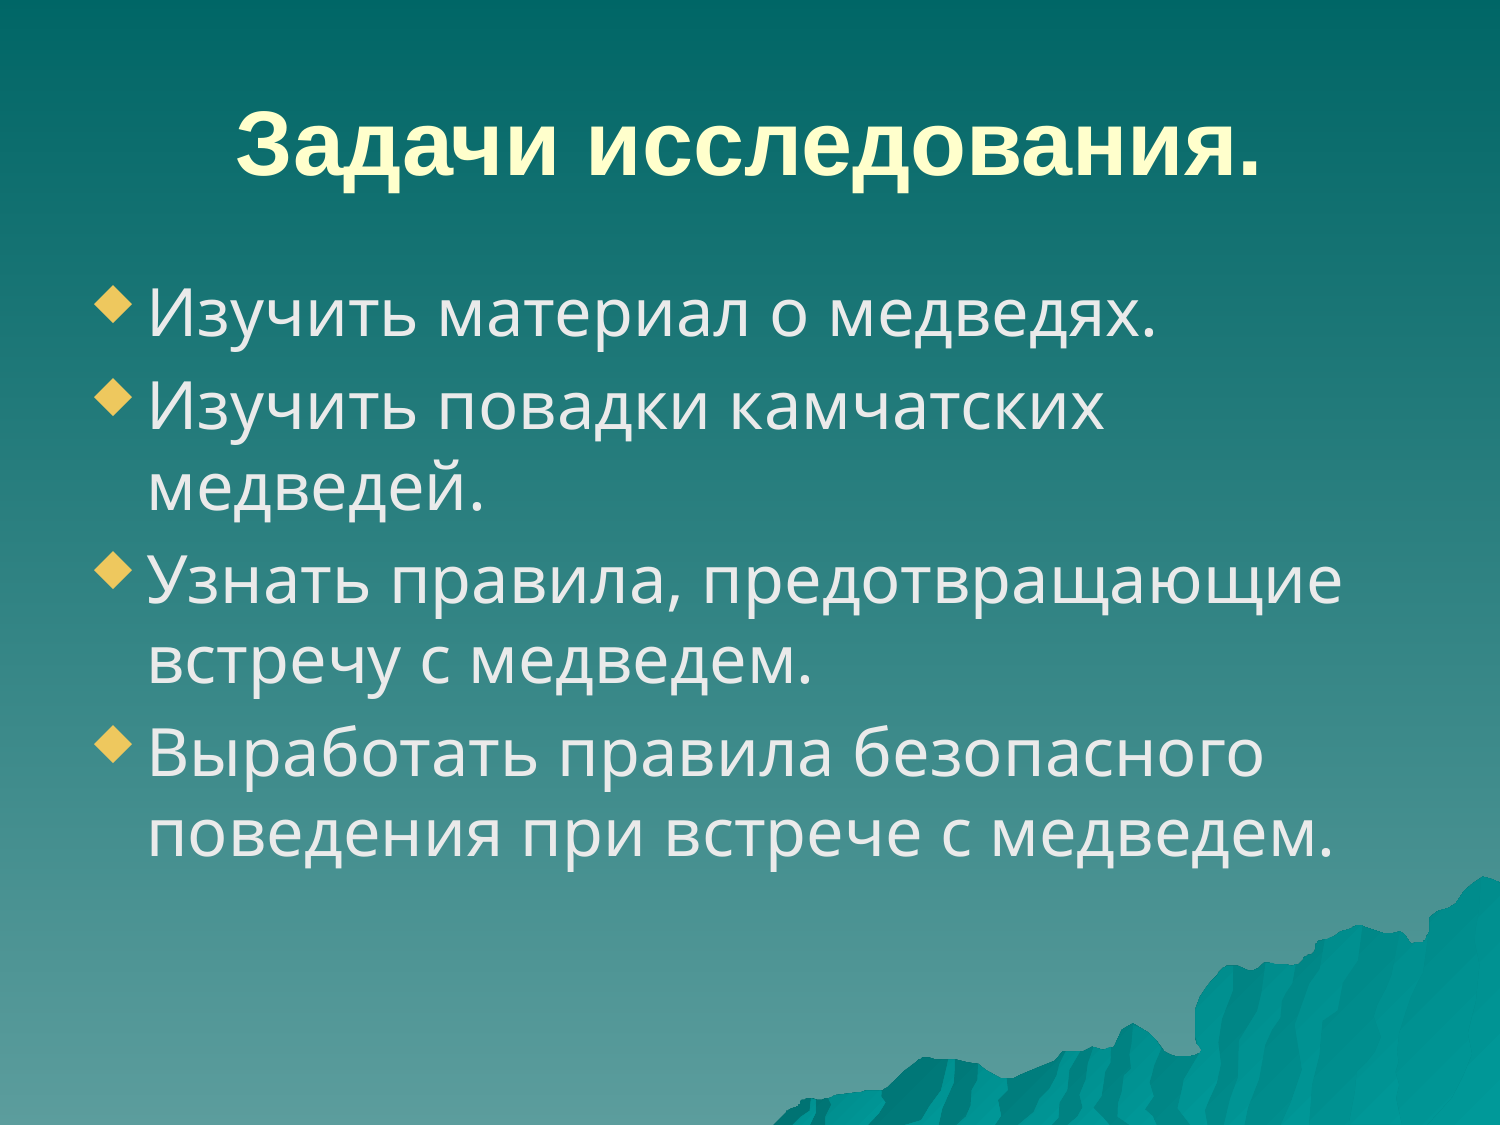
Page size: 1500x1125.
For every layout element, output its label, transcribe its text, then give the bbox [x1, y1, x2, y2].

title Задачи исследования. [74, 45, 1426, 233]
list Изучить материал о медведях. Изучить повадки камчатских медведей. Узнать правила, предотвращающие встречу с медведем. Выработать правила безопасного поведения при встрече с медведем. [74, 262, 1426, 1006]
